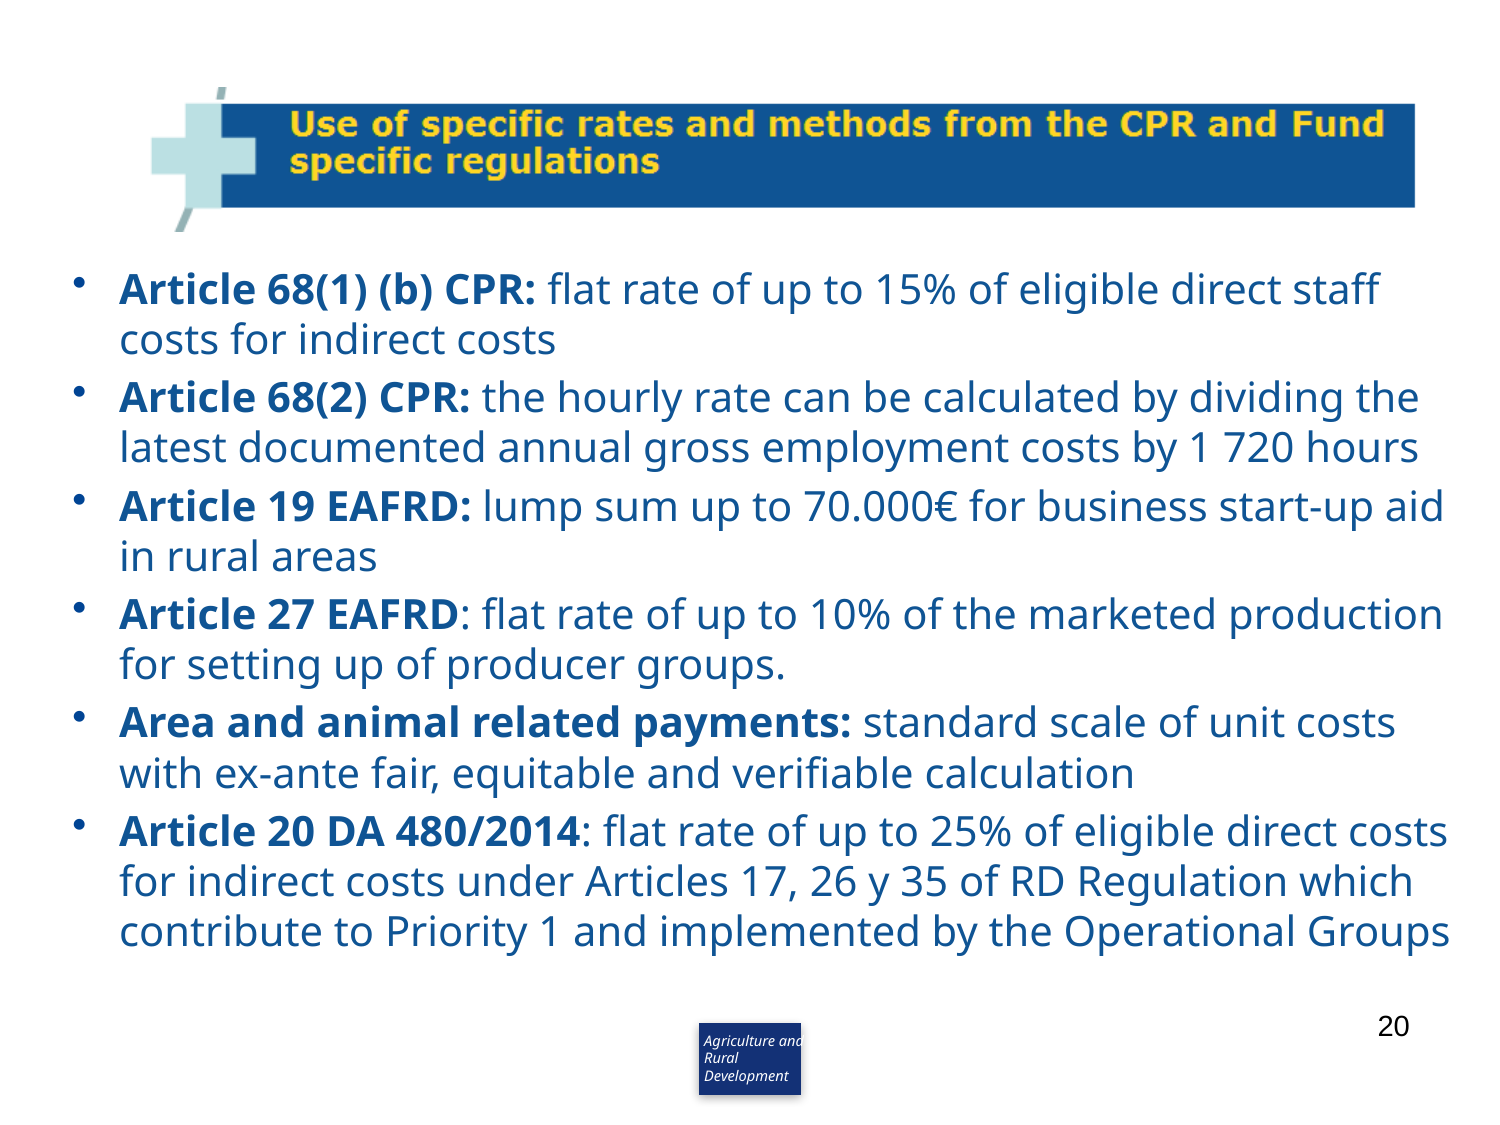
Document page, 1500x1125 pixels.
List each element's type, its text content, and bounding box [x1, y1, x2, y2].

slide_number 20 [1074, 999, 1426, 1078]
picture [0, 87, 1500, 232]
list Article 68(1) (b) CPR: flat rate of up to 15% of eligible direct staff costs for indirect costs Article 68(2) CPR: the hourly rate can be calculated by dividing the latest documented annual gross employment costs by 1 720 hours Article 19 EAFRD: lump sum up to 70.000€ for business start-up aid in rural areas Article 27 EAFRD: flat rate of up to 10% of the marketed production for setting up of producer groups. Area and animal related payments: standard scale of unit costs with ex-ante fair, equitable and verifiable calculation Article 20 DA 480/2014: flat rate of up to 25% of eligible direct costs for indirect costs under Articles 17, 26 y 35 of RD Regulation which contribute to Priority 1 and implemented by the Operational Groups [0, 255, 1495, 884]
